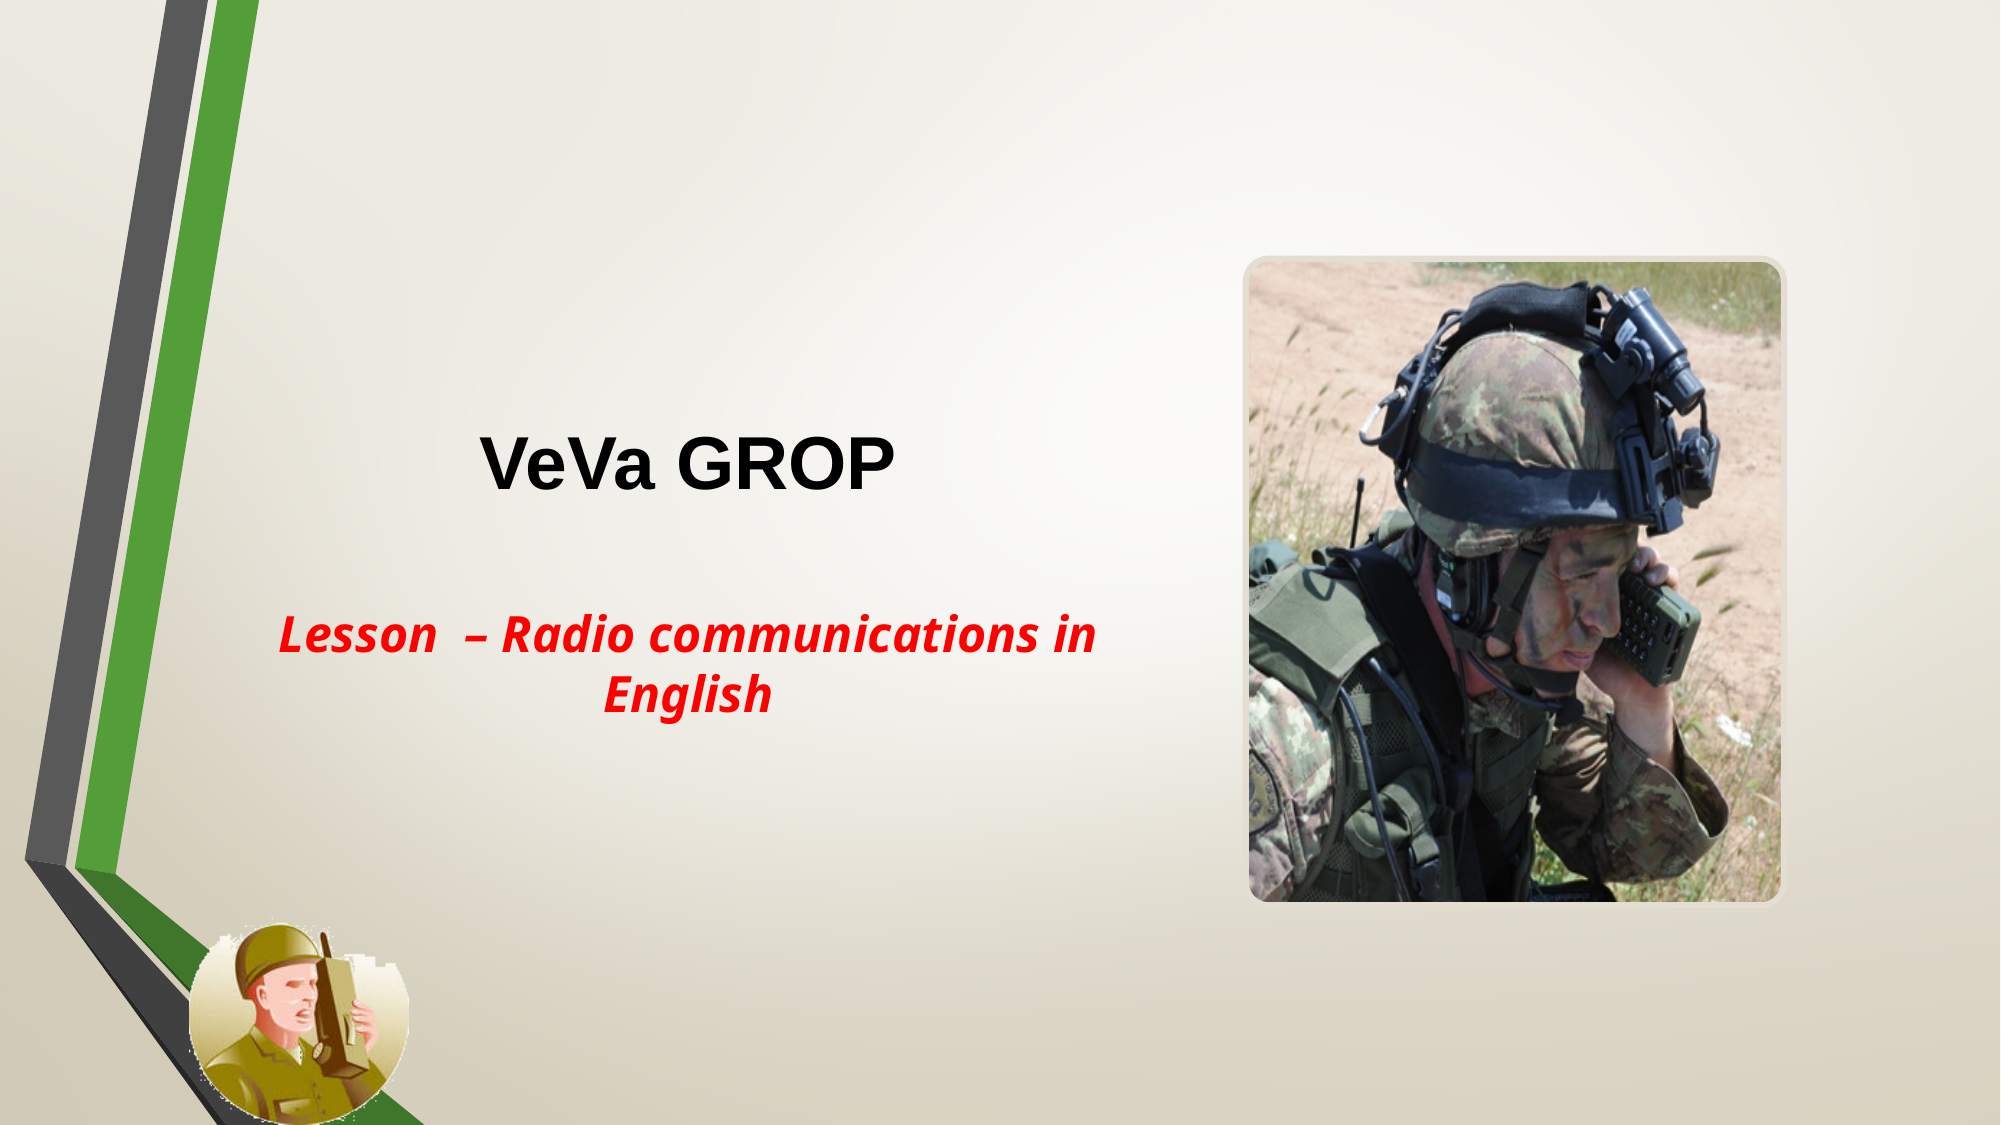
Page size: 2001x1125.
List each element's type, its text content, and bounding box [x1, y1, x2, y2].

picture [189, 905, 410, 1125]
title VeVa GROP [243, 287, 1134, 512]
list Lesson – Radio communications in English [243, 512, 1134, 813]
picture [1245, 258, 1785, 906]
